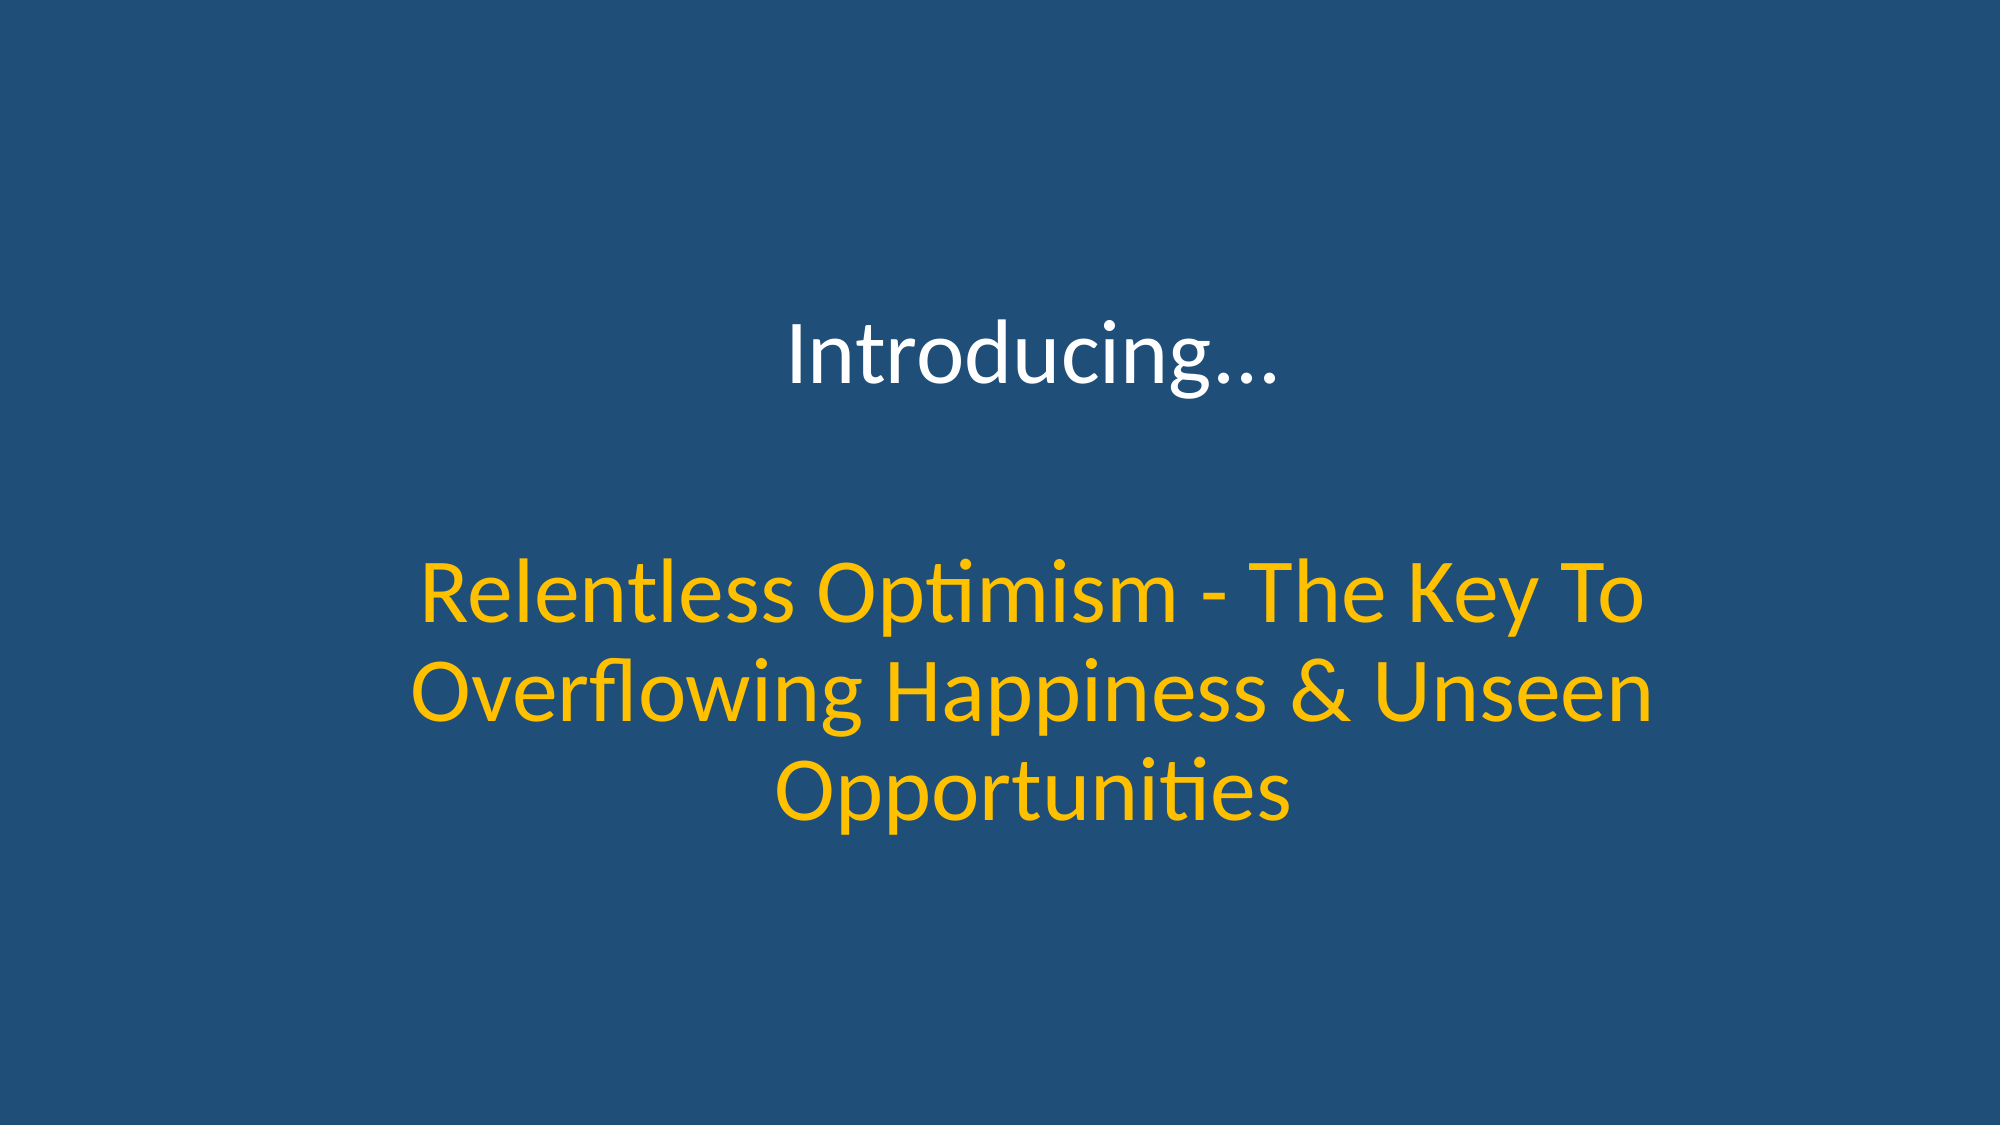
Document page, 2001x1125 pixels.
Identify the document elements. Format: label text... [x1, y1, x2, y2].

list Introducing... Relentless Optimism - The Key To Overflowing Happiness & Unseen Opportunities [171, 296, 1897, 747]
